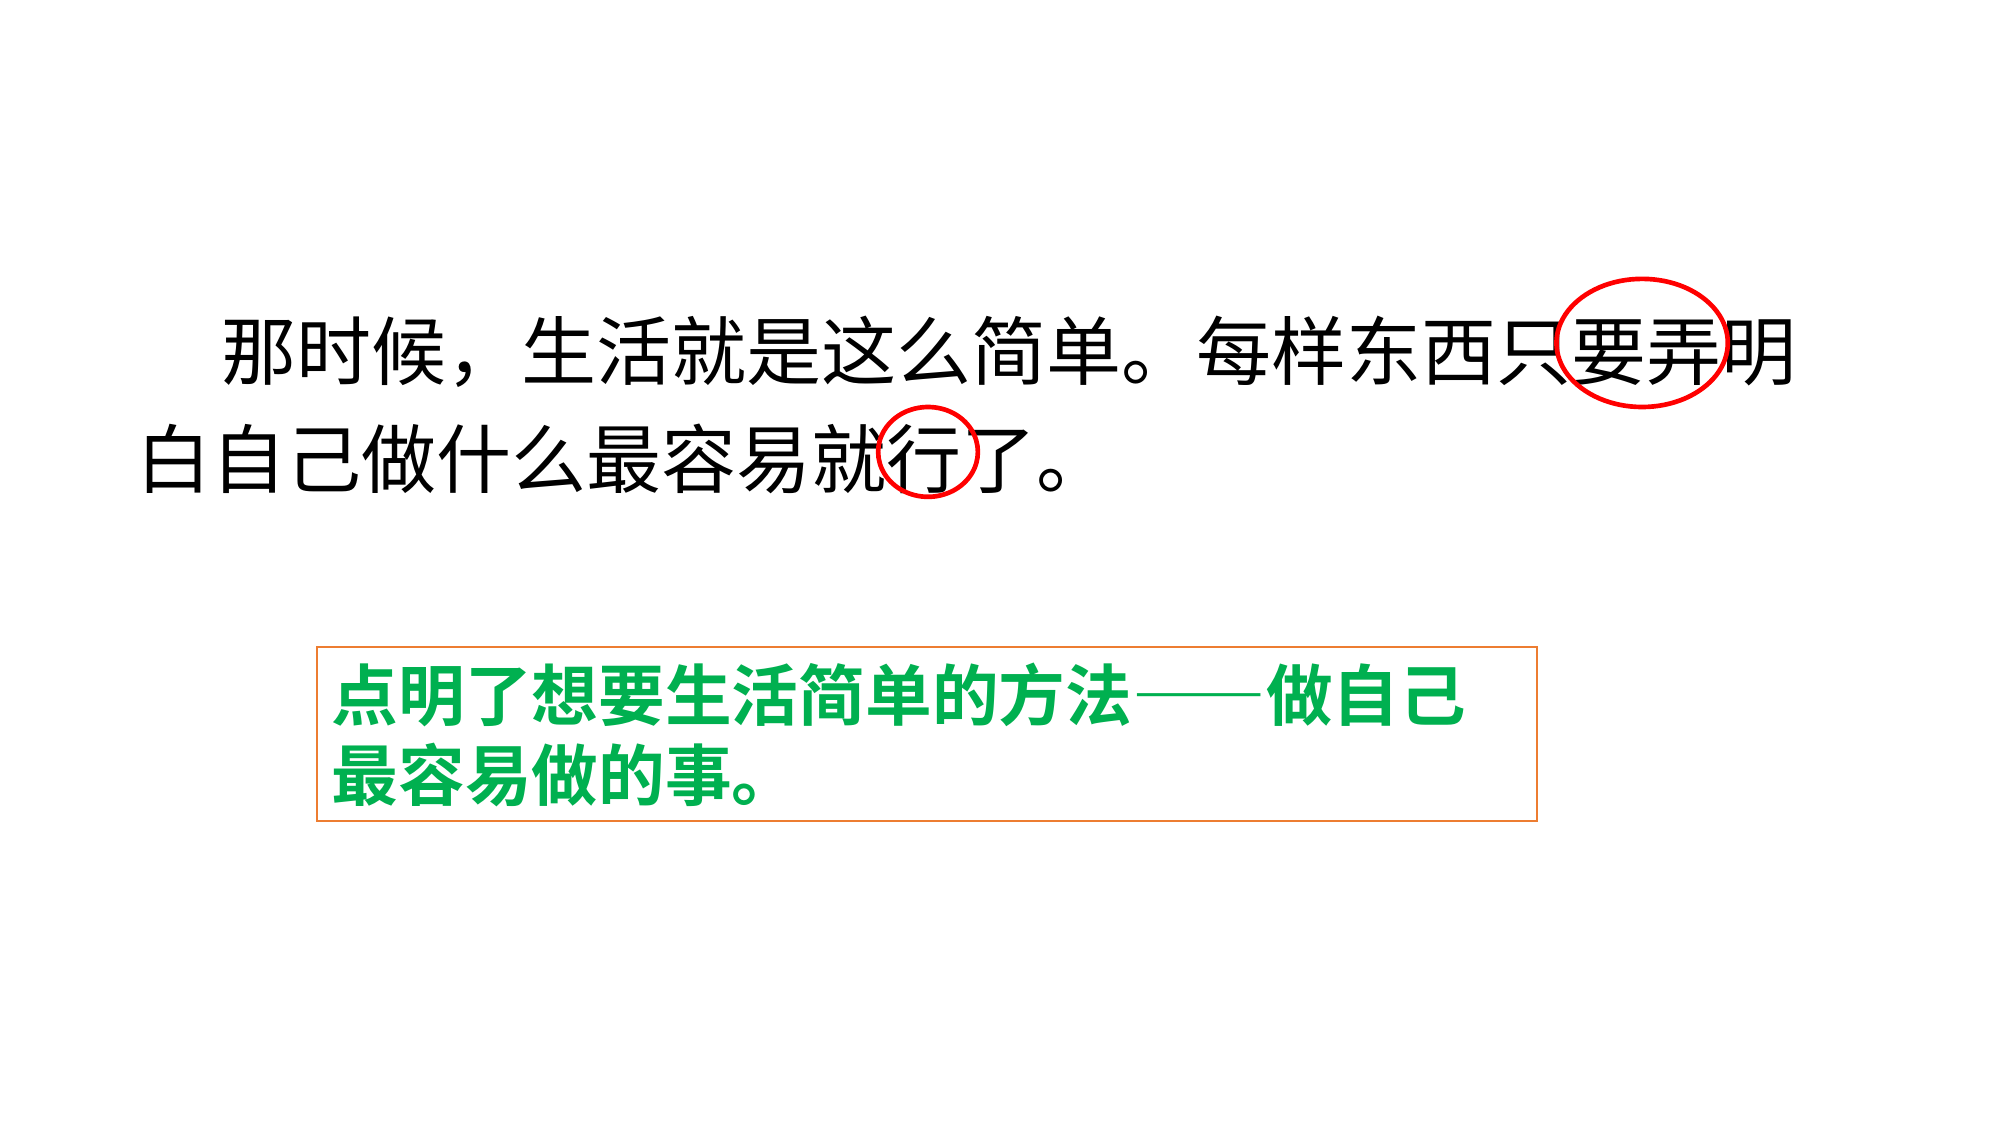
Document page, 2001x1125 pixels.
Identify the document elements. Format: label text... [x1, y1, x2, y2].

text_box 那时候，生活就是这么简单。每样东西只要弄明白自己做什么最容易就行了。 [121, 278, 1855, 510]
text_box [1555, 277, 1729, 409]
text_box [877, 405, 979, 498]
text_box 点明了想要生活简单的方法——做自己最容易做的事。 [316, 646, 1538, 822]
